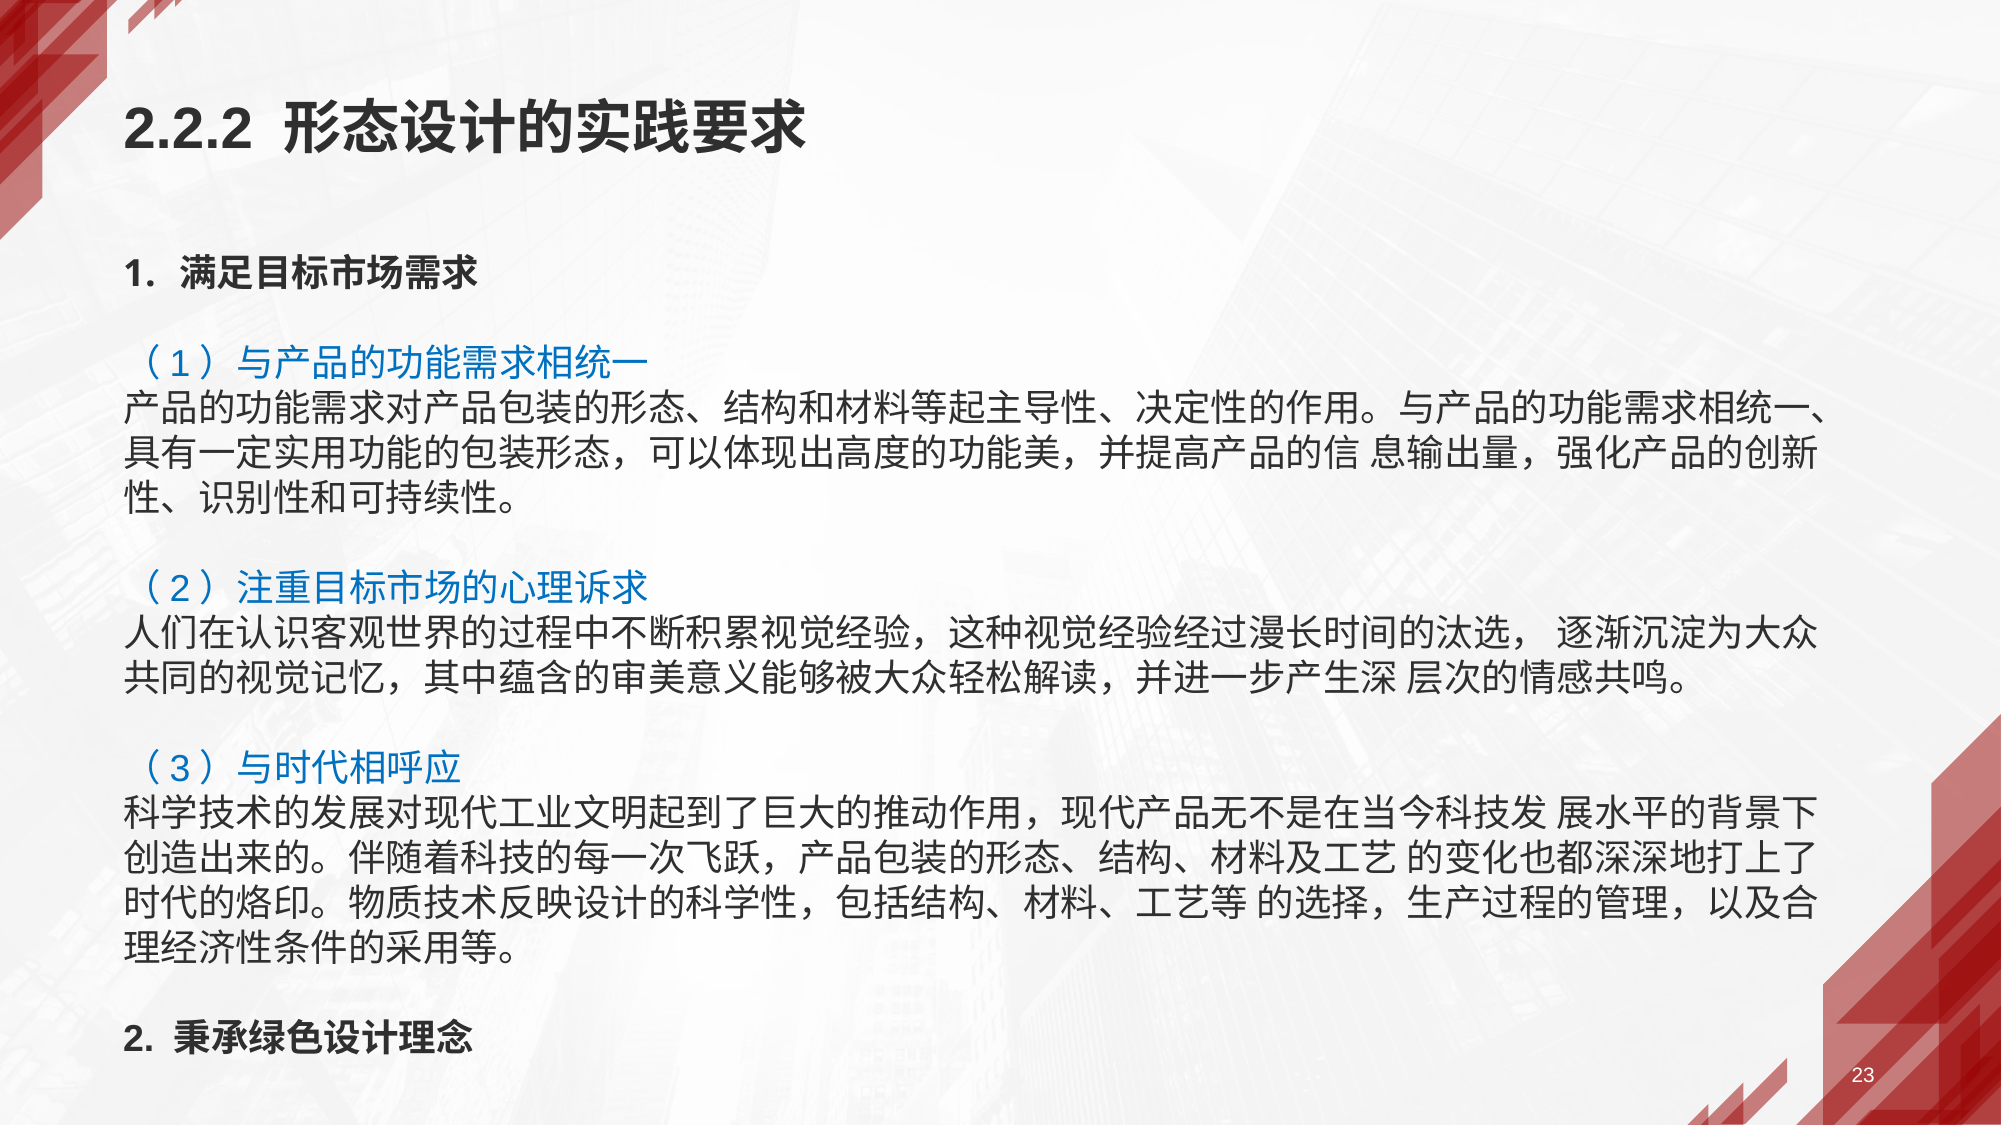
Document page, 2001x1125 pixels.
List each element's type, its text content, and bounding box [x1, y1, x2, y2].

title 2.2.2 形态设计的实践要求 [108, 81, 1890, 169]
text_box 满足目标市场需求 （1）与产品的功能需求相统一 产品的功能需求对产品包装的形态、结构和材料等起主导性、决定性的作用。与产品的功能需求相统一、具有一定实用功能的包装形态，可以体现出高度的功能美，并提高产品的信 息输出量，强化产品的创新性、识别性和可持续性。 （2）注重目标市场的心理诉求 人们在认识客观世界的过程中不断积累视觉经验，这种视觉经验经过漫长时间的汰选， 逐渐沉淀为大众共同的视觉记忆，其中蕴含的审美意义能够被大众轻松解读，并进一步产生深 层次的情感共鸣。 （3）与时代相呼应 科学技术的发展对现代工业文明起到了巨大的推动作用，现代产品无不是在当今科技发 展水平的背景下创造出来的。伴随着科技的每一次飞跃，产品包装的形态、结构、材料及工艺 的变化也都深深地打上了时代的烙印。物质技术反映设计的科学性，包括结构、材料、工艺等 的选择，生产过程的管理，以及合理经济性条件的采用等。 2. 秉承绿色设计理念 [108, 241, 1867, 1067]
slide_number 23 [1452, 1056, 1890, 1092]
